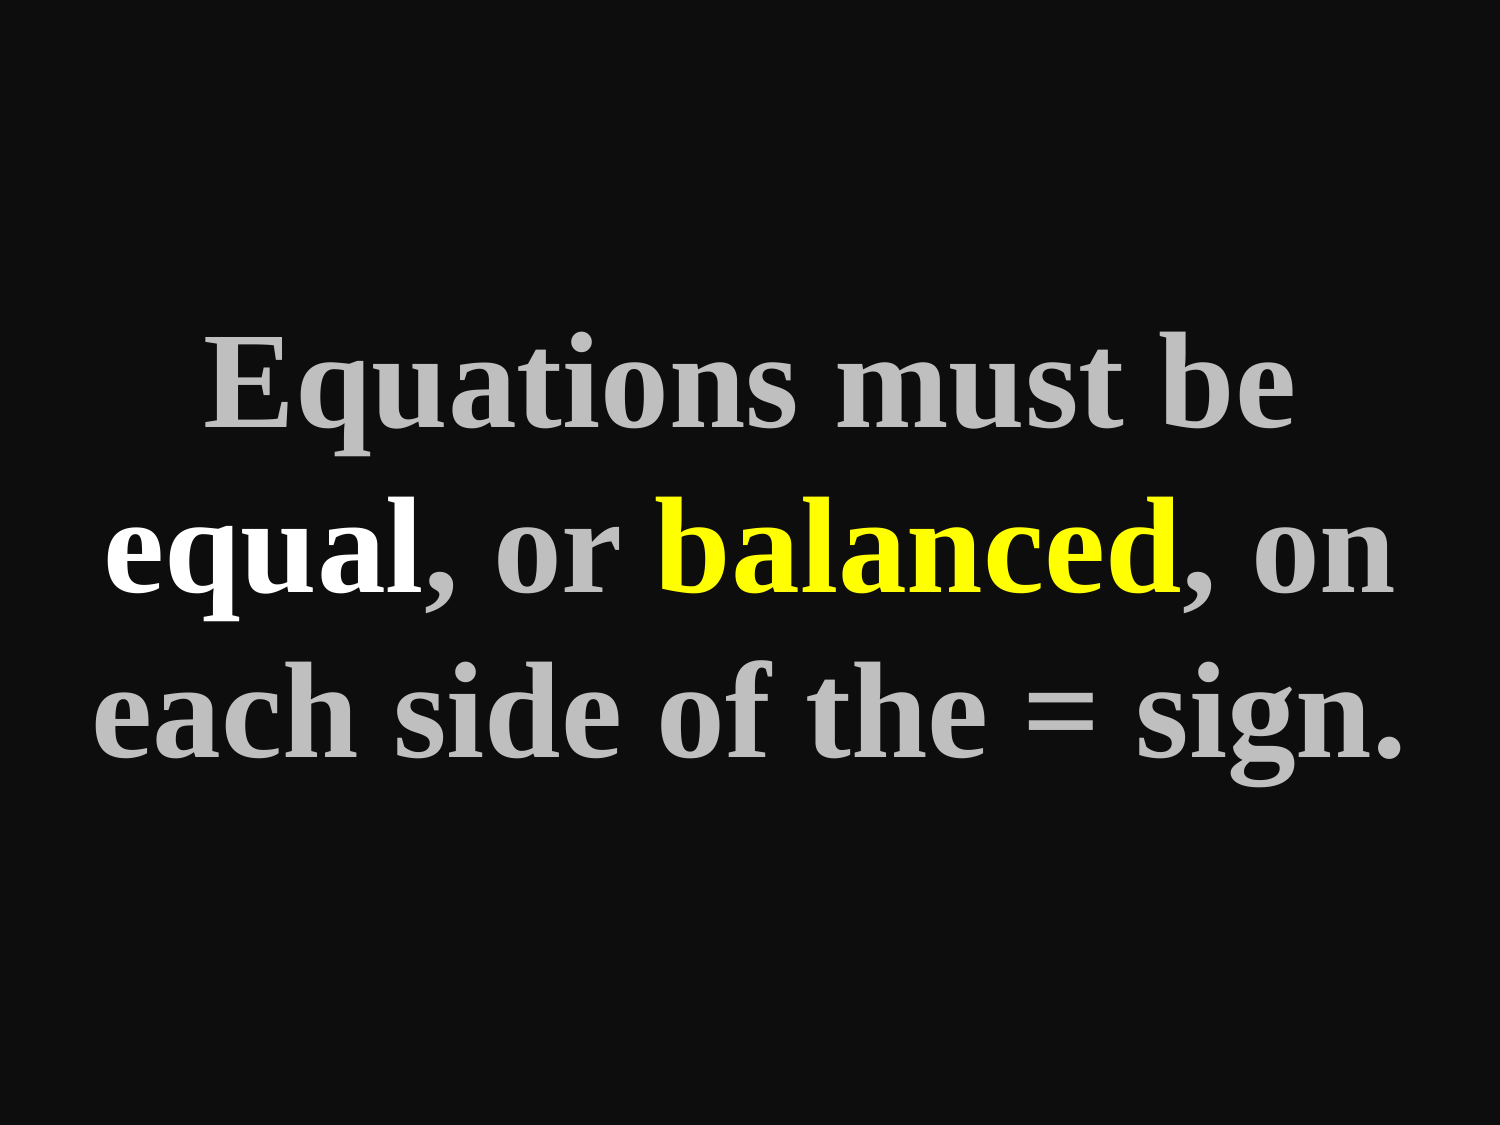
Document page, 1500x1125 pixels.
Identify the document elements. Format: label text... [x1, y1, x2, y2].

title Equations must be equal, or balanced, on each side of the = sign. [75, 45, 1425, 1031]
